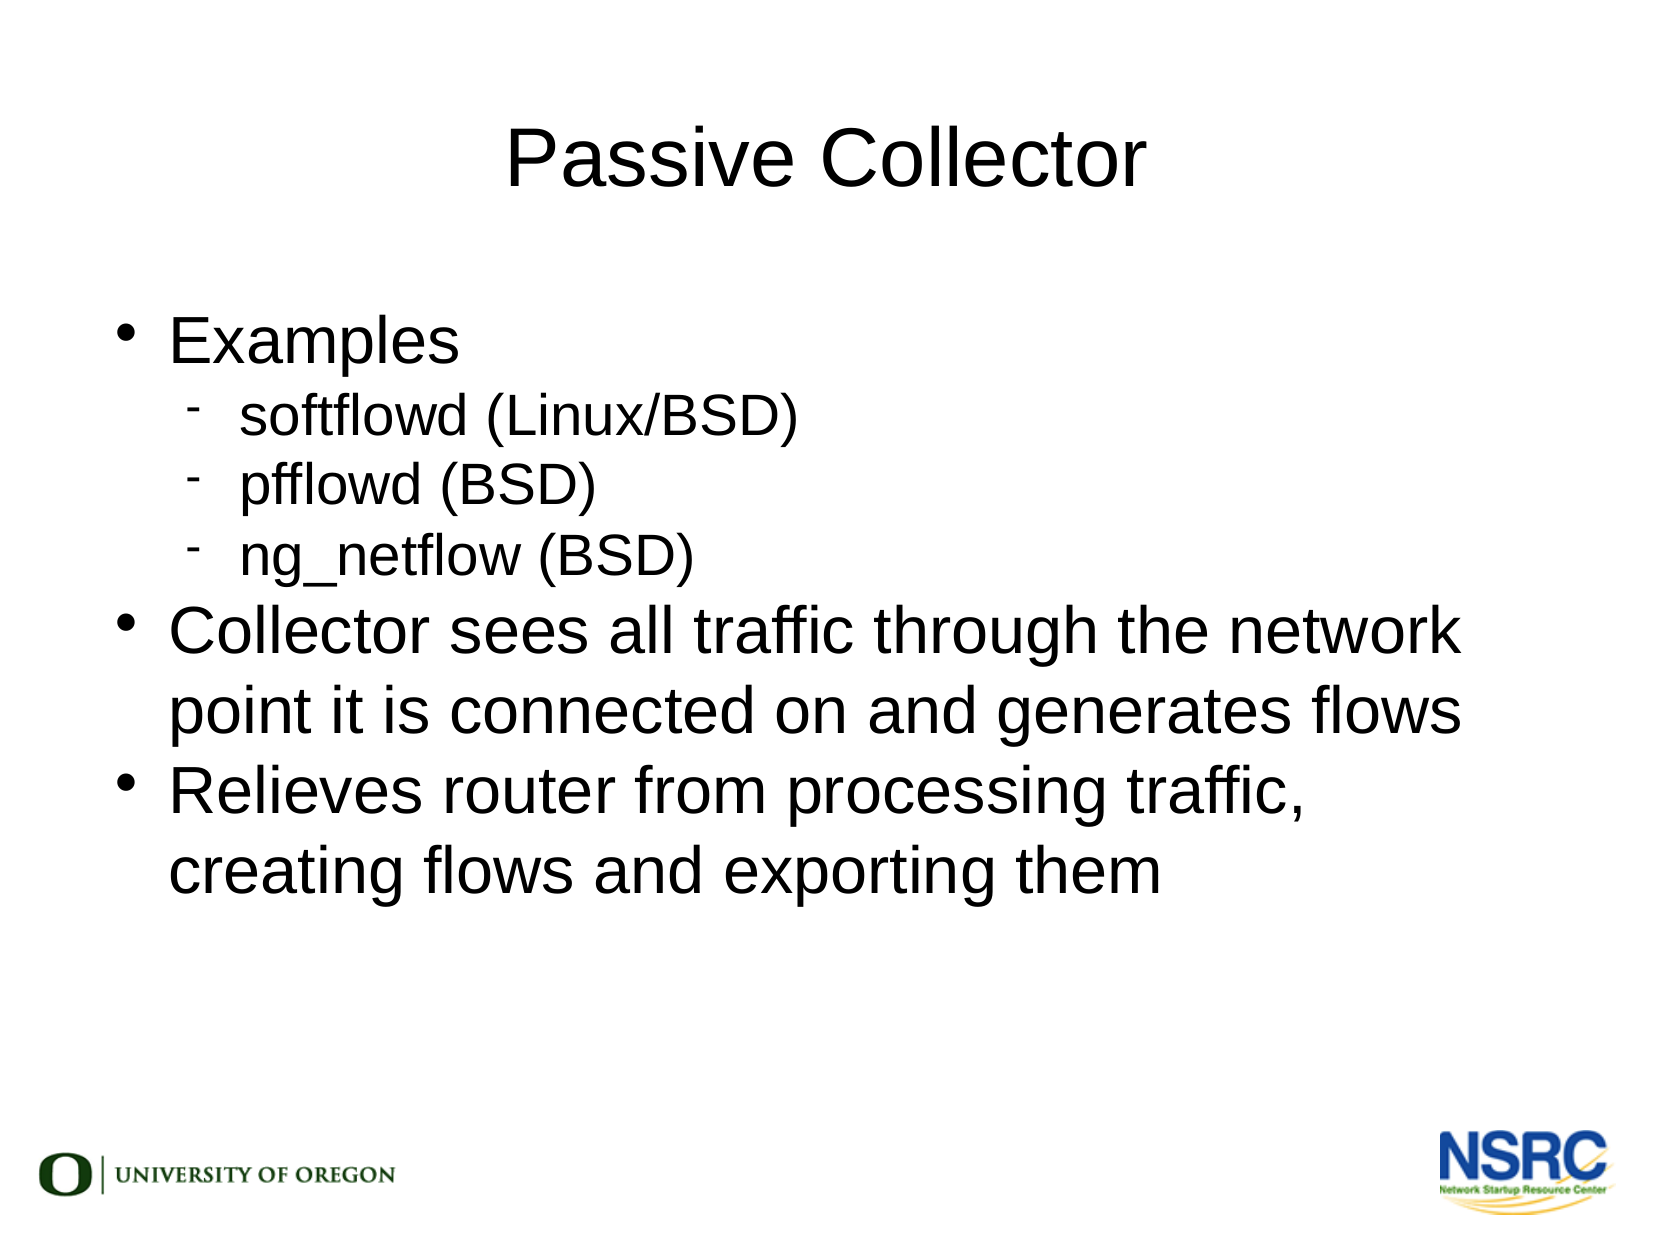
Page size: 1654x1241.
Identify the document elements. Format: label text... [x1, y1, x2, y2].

text_box Passive Collector [82, 49, 1571, 257]
picture [37, 1151, 397, 1198]
text_box Examples softflowd (Linux/BSD) pfflowd (BSD) ng_netflow (BSD) Collector sees all traffic through the network point it is connected on and generates flows Relieves router from processing traffic, creating flows and exporting them [82, 289, 1571, 1108]
picture [1440, 1130, 1616, 1215]
